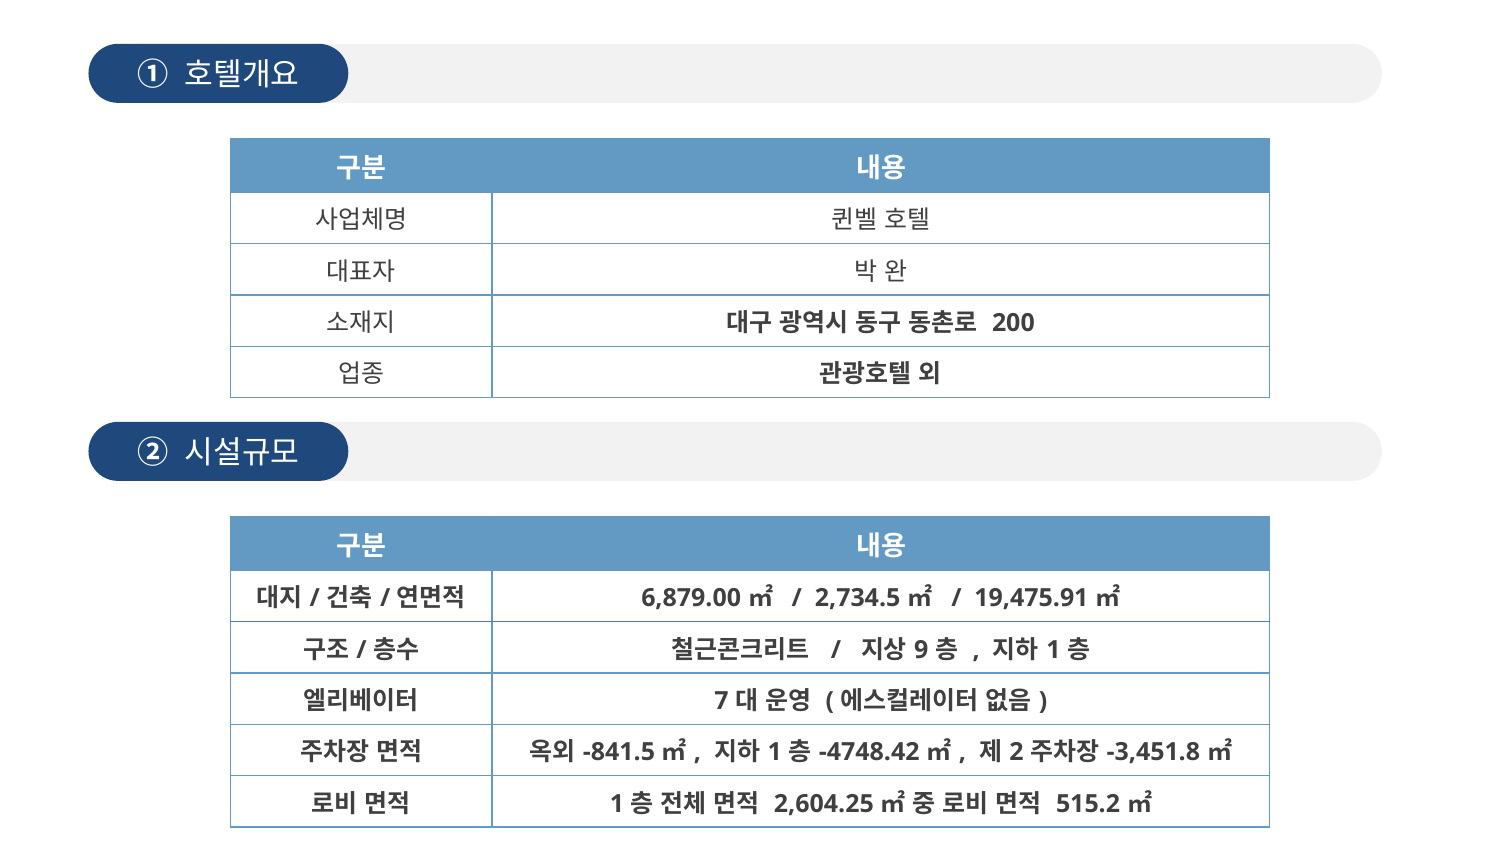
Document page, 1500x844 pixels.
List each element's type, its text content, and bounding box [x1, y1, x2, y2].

table_cell 구조/층수 [231, 622, 491, 672]
table_cell 대표자 [231, 244, 491, 294]
table_header 내용 [493, 517, 1269, 570]
table_cell 박 완 [493, 244, 1269, 294]
table_cell 소재지 [231, 296, 491, 346]
table_cell 철근콘크리트 / 지상9층 , 지하1층 [493, 622, 1269, 672]
table_cell 1층 전체 면적 2,604.25㎡ 중 로비 면적 515.2㎡ [493, 776, 1269, 826]
table_cell 업종 [231, 347, 491, 397]
table_cell 엘리베이터 [231, 674, 491, 724]
table_header 구분 [231, 517, 491, 570]
text_box ② 시설규모 [86, 419, 351, 483]
table_header 내용 [492, 139, 1269, 192]
table_cell 로비 면적 [231, 776, 491, 826]
table_cell 퀸벨 호텔 [493, 193, 1269, 243]
table_cell 사업체명 [231, 193, 491, 243]
table_cell 6,879.00㎡ / 2,734.5㎡ / 19,475.91㎡ [493, 571, 1269, 621]
table_cell 7대 운영 (에스컬레이터 없음) [493, 674, 1269, 724]
table_header 구분 [231, 139, 492, 192]
table_cell 대지/건축/연면적 [231, 571, 491, 621]
table_cell 옥외-841.5㎡, 지하1층-4748.42㎡, 제2주차장-3,451.8㎡ [493, 725, 1269, 775]
text_box [323, 419, 1384, 483]
table_cell 관광호텔 외 [493, 347, 1269, 397]
text_box ① 호텔개요 [86, 41, 351, 105]
table_cell 주차장 면적 [231, 725, 491, 775]
table_cell 대구 광역시 동구 동촌로 200 [493, 296, 1269, 346]
text_box [323, 41, 1384, 105]
